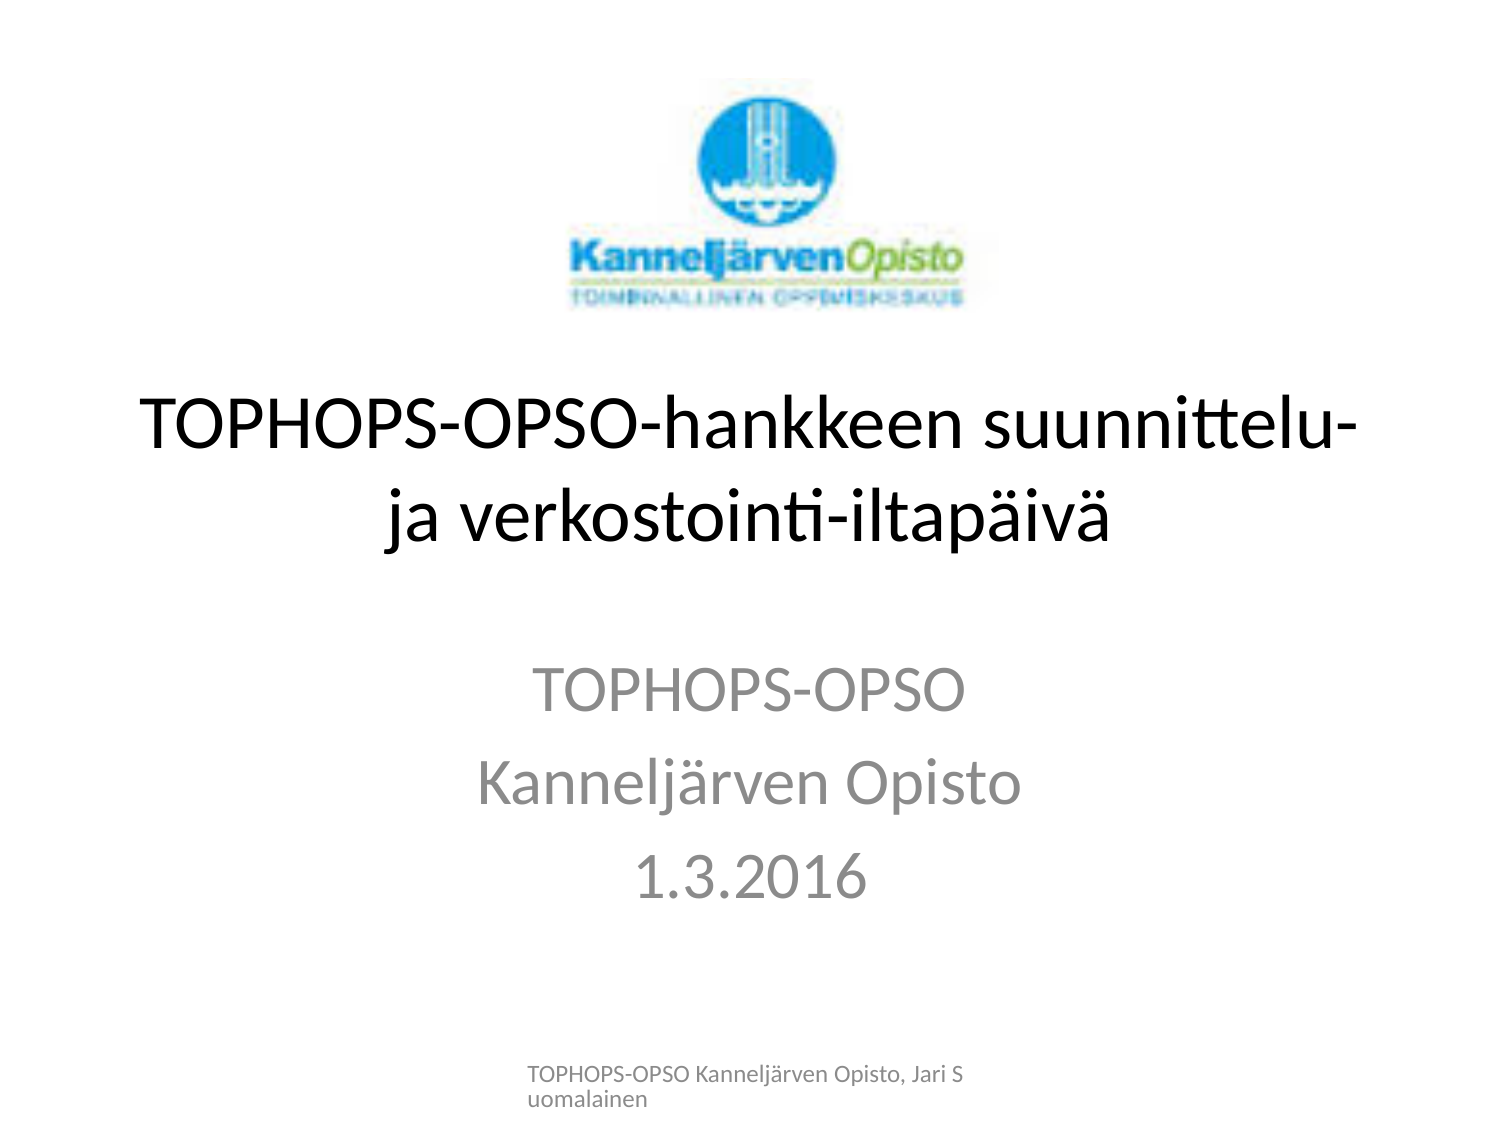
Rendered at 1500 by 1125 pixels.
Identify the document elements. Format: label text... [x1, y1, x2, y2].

title TOPHOPS-OPSO-hankkeen suunnittelu- ja verkostointi-iltapäivä [112, 338, 1388, 591]
subtitle TOPHOPS-OPSO Kanneljärven Opisto 1.3.2016 [225, 637, 1275, 925]
footer TOPHOPS-OPSO Kanneljärven Opisto, Jari Suomalainen [512, 1042, 988, 1103]
picture [537, 77, 999, 327]
